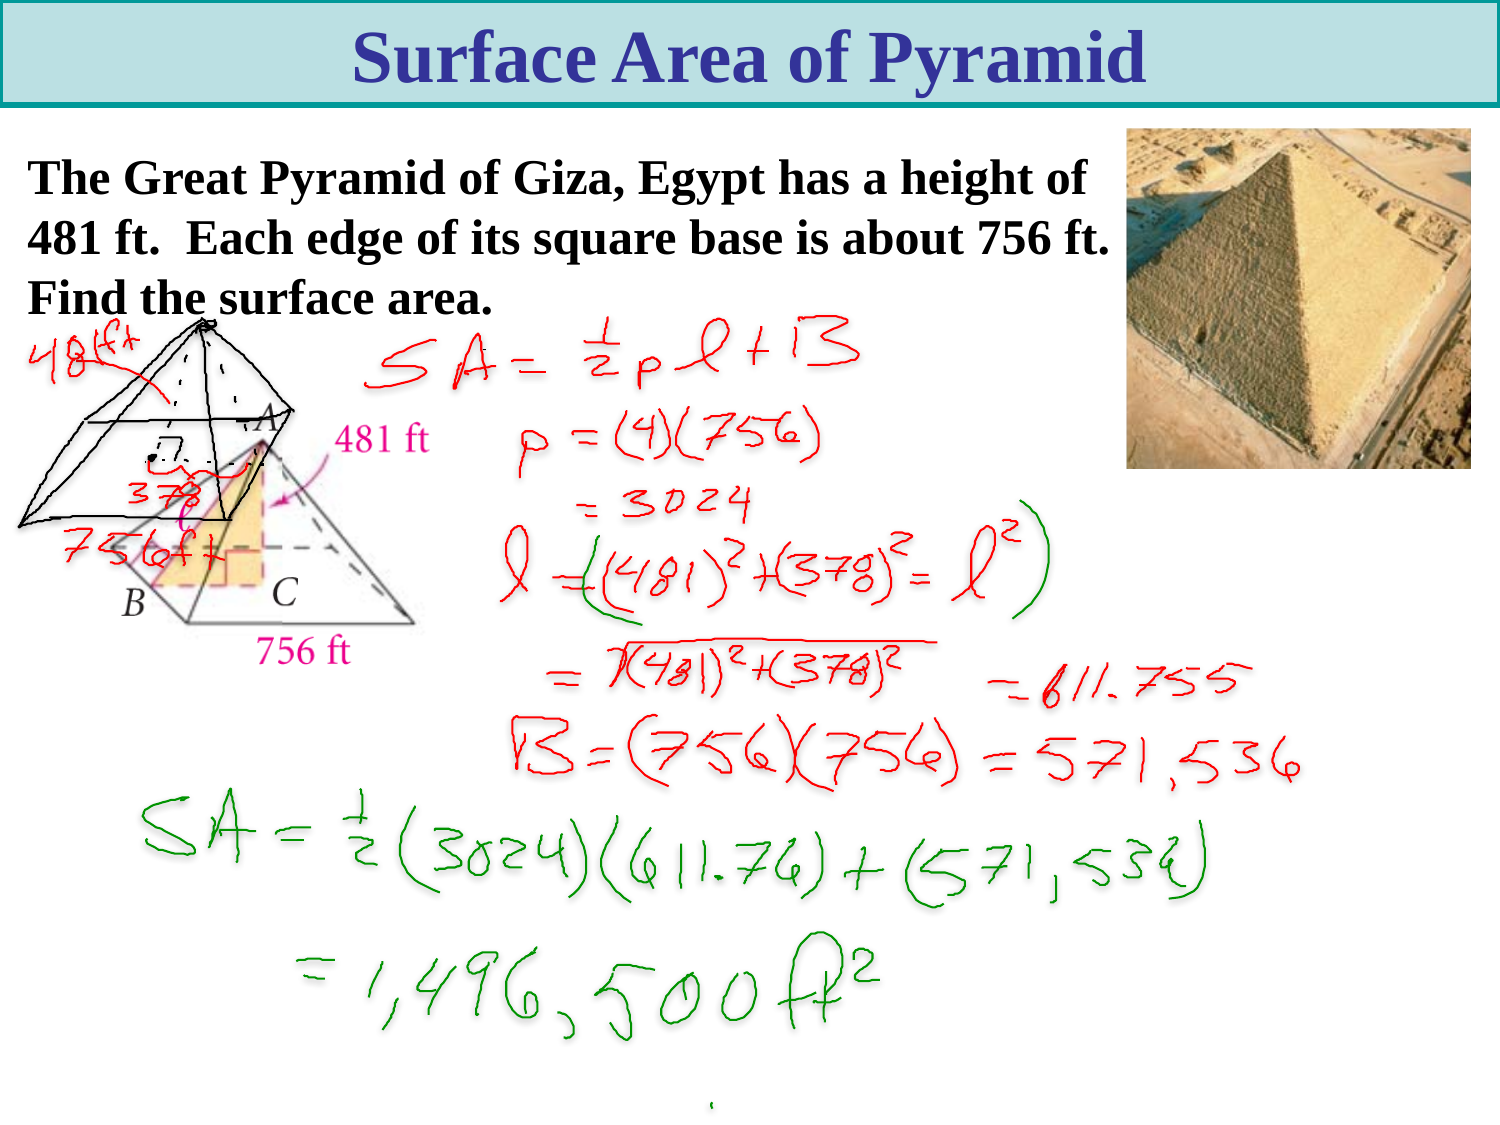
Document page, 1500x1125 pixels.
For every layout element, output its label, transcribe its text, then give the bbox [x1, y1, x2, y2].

text_box [700, 839, 707, 882]
text_box [951, 524, 998, 603]
text_box [64, 546, 82, 552]
text_box [664, 488, 686, 515]
text_box [1134, 691, 1141, 698]
text_box [1007, 694, 1029, 701]
text_box [66, 351, 82, 379]
text_box [518, 369, 547, 375]
text_box [767, 649, 796, 690]
text_box [695, 487, 720, 513]
text_box [787, 930, 845, 996]
text_box [663, 730, 690, 746]
text_box [825, 731, 861, 753]
text_box [201, 315, 238, 348]
text_box [734, 840, 772, 866]
text_box [65, 334, 86, 359]
text_box [720, 970, 759, 1022]
text_box [1195, 739, 1219, 746]
text_box [1231, 740, 1261, 775]
text_box [629, 825, 657, 890]
text_box [341, 815, 368, 821]
text_box [1000, 517, 1013, 542]
text_box [1139, 735, 1146, 783]
text_box [911, 572, 929, 578]
text_box [546, 670, 582, 676]
text_box [1026, 842, 1033, 879]
text_box [889, 530, 915, 557]
text_box [302, 973, 325, 981]
text_box [1184, 665, 1200, 671]
text_box [822, 971, 829, 998]
text_box [700, 651, 705, 694]
text_box [811, 995, 843, 1005]
text_box [825, 569, 848, 573]
text_box [986, 877, 996, 885]
text_box [432, 826, 465, 873]
text_box [799, 830, 825, 901]
text_box [647, 414, 653, 449]
text_box [653, 407, 671, 461]
text_box [792, 721, 834, 794]
text_box [673, 316, 731, 374]
text_box [206, 786, 239, 850]
text_box [825, 751, 858, 760]
text_box [674, 657, 693, 673]
text_box [1135, 665, 1168, 685]
picture [1122, 99, 1488, 484]
text_box [741, 487, 751, 524]
text_box [380, 996, 400, 1032]
text_box [521, 430, 549, 451]
text_box [347, 835, 379, 867]
text_box [727, 644, 747, 666]
text_box [1270, 734, 1301, 784]
text_box [674, 405, 705, 462]
text_box [532, 945, 539, 951]
text_box [578, 440, 598, 446]
text_box [851, 552, 872, 574]
text_box [659, 970, 701, 1026]
text_box [980, 864, 1008, 870]
text_box [857, 845, 867, 868]
text_box [582, 354, 620, 378]
text_box [415, 957, 439, 994]
text_box [936, 847, 969, 855]
text_box [702, 548, 729, 610]
text_box [366, 961, 385, 998]
text_box [870, 546, 894, 607]
text_box [666, 745, 684, 751]
text_box [626, 712, 670, 789]
text_box [797, 552, 821, 586]
text_box [611, 962, 656, 972]
text_box [791, 325, 798, 358]
text_box [776, 990, 818, 1006]
text_box [753, 326, 764, 347]
text_box [1177, 747, 1220, 785]
text_box [210, 317, 219, 328]
text_box [536, 833, 554, 860]
text_box [827, 677, 834, 684]
text_box [467, 331, 484, 349]
text_box [774, 540, 807, 599]
text_box [621, 489, 656, 519]
text_box [752, 574, 770, 581]
text_box [225, 841, 241, 864]
text_box [404, 337, 438, 348]
text_box [1071, 849, 1111, 888]
text_box The Great Pyramid of Giza, Egypt has a height of 481 ft. Each edge of its square base is about 756 ft. Find the surface area. [12, 137, 1117, 333]
text_box [774, 836, 801, 888]
text_box [1091, 847, 1112, 854]
text_box [987, 679, 1019, 685]
text_box [1011, 498, 1051, 621]
text_box [140, 795, 198, 857]
text_box [121, 336, 140, 348]
text_box [580, 534, 643, 627]
text_box [499, 524, 530, 604]
text_box [636, 355, 662, 391]
text_box [775, 712, 794, 784]
text_box [824, 555, 854, 568]
text_box [747, 349, 769, 353]
text_box [200, 336, 206, 346]
text_box [854, 882, 860, 891]
text_box [705, 432, 727, 442]
text_box [648, 652, 662, 667]
text_box [1226, 661, 1253, 671]
text_box [849, 651, 870, 671]
text_box [162, 317, 204, 348]
text_box [1035, 746, 1075, 782]
text_box [788, 1007, 812, 1031]
text_box [709, 1100, 715, 1110]
text_box [758, 586, 765, 593]
text_box [583, 339, 620, 346]
text_box [1205, 664, 1237, 695]
text_box [22, 422, 82, 515]
text_box [27, 344, 47, 365]
text_box [1121, 837, 1154, 880]
text_box [919, 854, 968, 898]
text_box [584, 512, 598, 519]
text_box [426, 964, 458, 1015]
text_box [989, 766, 1013, 774]
text_box [1106, 692, 1119, 700]
text_box [397, 804, 441, 895]
text_box [587, 759, 610, 768]
text_box [611, 550, 625, 581]
text_box [881, 644, 902, 671]
text_box [102, 316, 121, 341]
text_box [842, 867, 886, 878]
text_box [821, 1013, 827, 1023]
text_box [1044, 736, 1077, 742]
text_box [614, 409, 645, 462]
text_box [511, 357, 534, 364]
text_box [649, 575, 670, 597]
text_box [851, 572, 870, 594]
text_box [792, 652, 820, 685]
text_box [557, 1010, 576, 1041]
text_box [66, 514, 82, 520]
text_box [552, 574, 578, 580]
text_box [465, 950, 500, 1017]
text_box [92, 327, 99, 347]
text_box [205, 341, 212, 348]
text_box [932, 717, 960, 788]
text_box [1169, 777, 1177, 792]
text_box [20, 457, 82, 524]
text_box [560, 584, 576, 591]
text_box [96, 339, 116, 348]
text_box [1162, 667, 1196, 697]
text_box [589, 746, 614, 754]
text_box [827, 665, 845, 671]
text_box [796, 314, 861, 367]
text_box [744, 721, 777, 774]
picture [87, 349, 487, 710]
text_box [677, 843, 684, 889]
text_box [358, 787, 365, 815]
text_box [685, 560, 695, 593]
text_box [32, 491, 68, 526]
text_box [625, 644, 646, 690]
text_box [695, 729, 734, 775]
text_box [1071, 665, 1091, 702]
text_box [868, 648, 885, 700]
text_box Surface Area of Pyramid [0, 0, 1500, 105]
text_box [821, 652, 851, 666]
text_box [635, 416, 646, 431]
text_box [63, 526, 82, 546]
text_box [274, 825, 312, 836]
text_box [904, 722, 934, 773]
text_box [847, 664, 868, 686]
text_box [752, 668, 764, 672]
text_box [623, 555, 637, 576]
text_box [65, 558, 73, 564]
text_box [1092, 739, 1128, 760]
text_box [742, 879, 749, 886]
text_box [985, 844, 1014, 863]
text_box [592, 976, 634, 1042]
text_box [570, 429, 599, 437]
text_box [601, 315, 610, 339]
text_box [217, 827, 257, 837]
text_box [657, 555, 679, 579]
text_box [904, 838, 945, 910]
text_box [499, 836, 527, 870]
text_box [557, 832, 565, 876]
text_box [50, 337, 58, 386]
text_box [982, 751, 1017, 761]
text_box [702, 411, 738, 436]
text_box [1041, 662, 1068, 710]
text_box [708, 647, 724, 699]
text_box [553, 681, 579, 688]
text_box [750, 415, 776, 422]
text_box [279, 838, 304, 842]
text_box [713, 874, 725, 882]
text_box [666, 667, 690, 687]
text_box [295, 956, 335, 963]
text_box [862, 734, 901, 774]
text_box [1168, 819, 1207, 901]
text_box [909, 580, 930, 586]
text_box [798, 404, 821, 465]
text_box [875, 730, 907, 736]
text_box [711, 731, 743, 740]
text_box [125, 324, 131, 337]
text_box [759, 654, 765, 666]
text_box [737, 865, 767, 872]
text_box [567, 818, 589, 900]
text_box [466, 839, 494, 877]
text_box [1138, 683, 1157, 687]
text_box [576, 502, 597, 509]
text_box [727, 484, 742, 505]
text_box [1090, 662, 1110, 699]
text_box [1091, 774, 1100, 780]
text_box [1158, 835, 1180, 881]
text_box [735, 414, 765, 449]
text_box [605, 636, 938, 689]
text_box [517, 455, 525, 480]
text_box [851, 946, 880, 984]
text_box [758, 552, 768, 573]
text_box [654, 652, 673, 685]
text_box [504, 950, 540, 1020]
text_box [722, 536, 746, 570]
text_box [774, 410, 796, 444]
text_box [632, 559, 651, 594]
text_box [510, 714, 575, 776]
text_box [1086, 760, 1122, 766]
text_box [1049, 874, 1059, 905]
text_box [599, 814, 633, 905]
text_box [832, 766, 842, 785]
